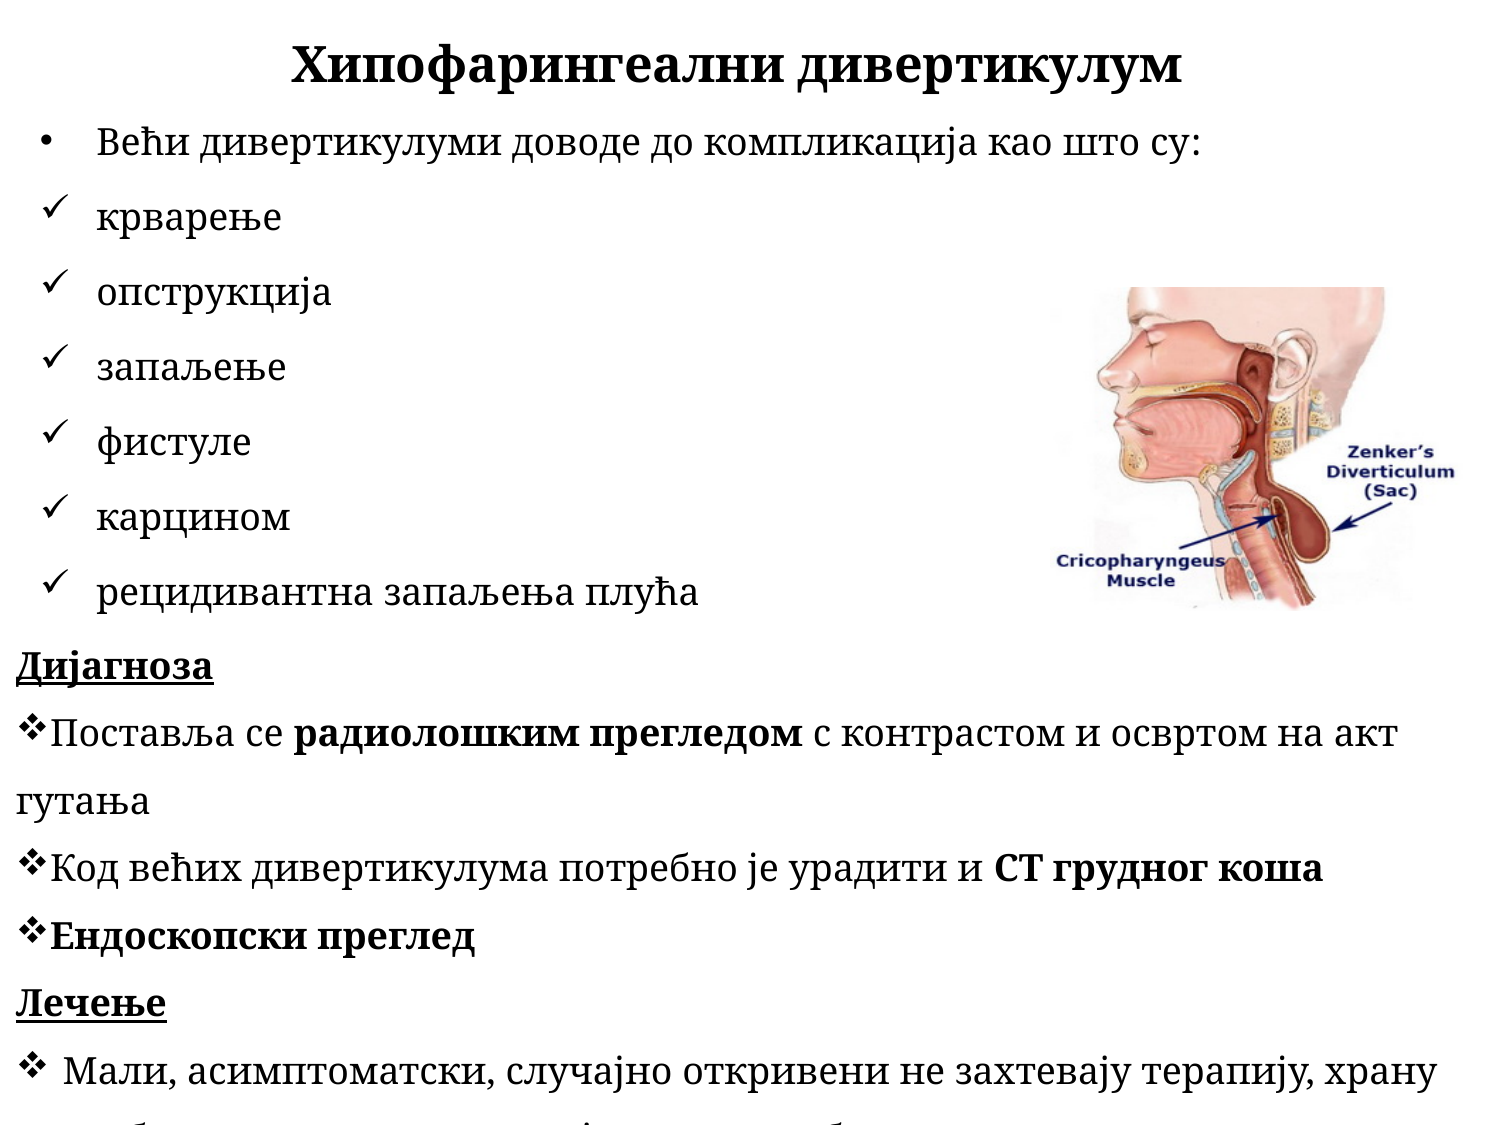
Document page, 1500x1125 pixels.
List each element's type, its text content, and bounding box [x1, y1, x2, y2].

text_box Дијагноза Поставља се радиолошким прегледом с контрастом и освртом на акт гутања Код већих дивертикулума потребно је урадити и СТ грудног коша Ендоскопски преглед Лечење Мали, асимптоматски, случајно откривени не захтевају терапију, храну треба темељно сажвакати, јести мање оброке с доста течности, хируршко лечење [1, 612, 1500, 1125]
picture [1049, 287, 1476, 611]
list Већи дивертикулуми доводе до компликација као што су: крварење oпструкција запаљење фистуле карцином рецидивантна запаљења плућа [24, 87, 1375, 612]
title Хипофарингеални дивертикулум [62, 24, 1413, 100]
